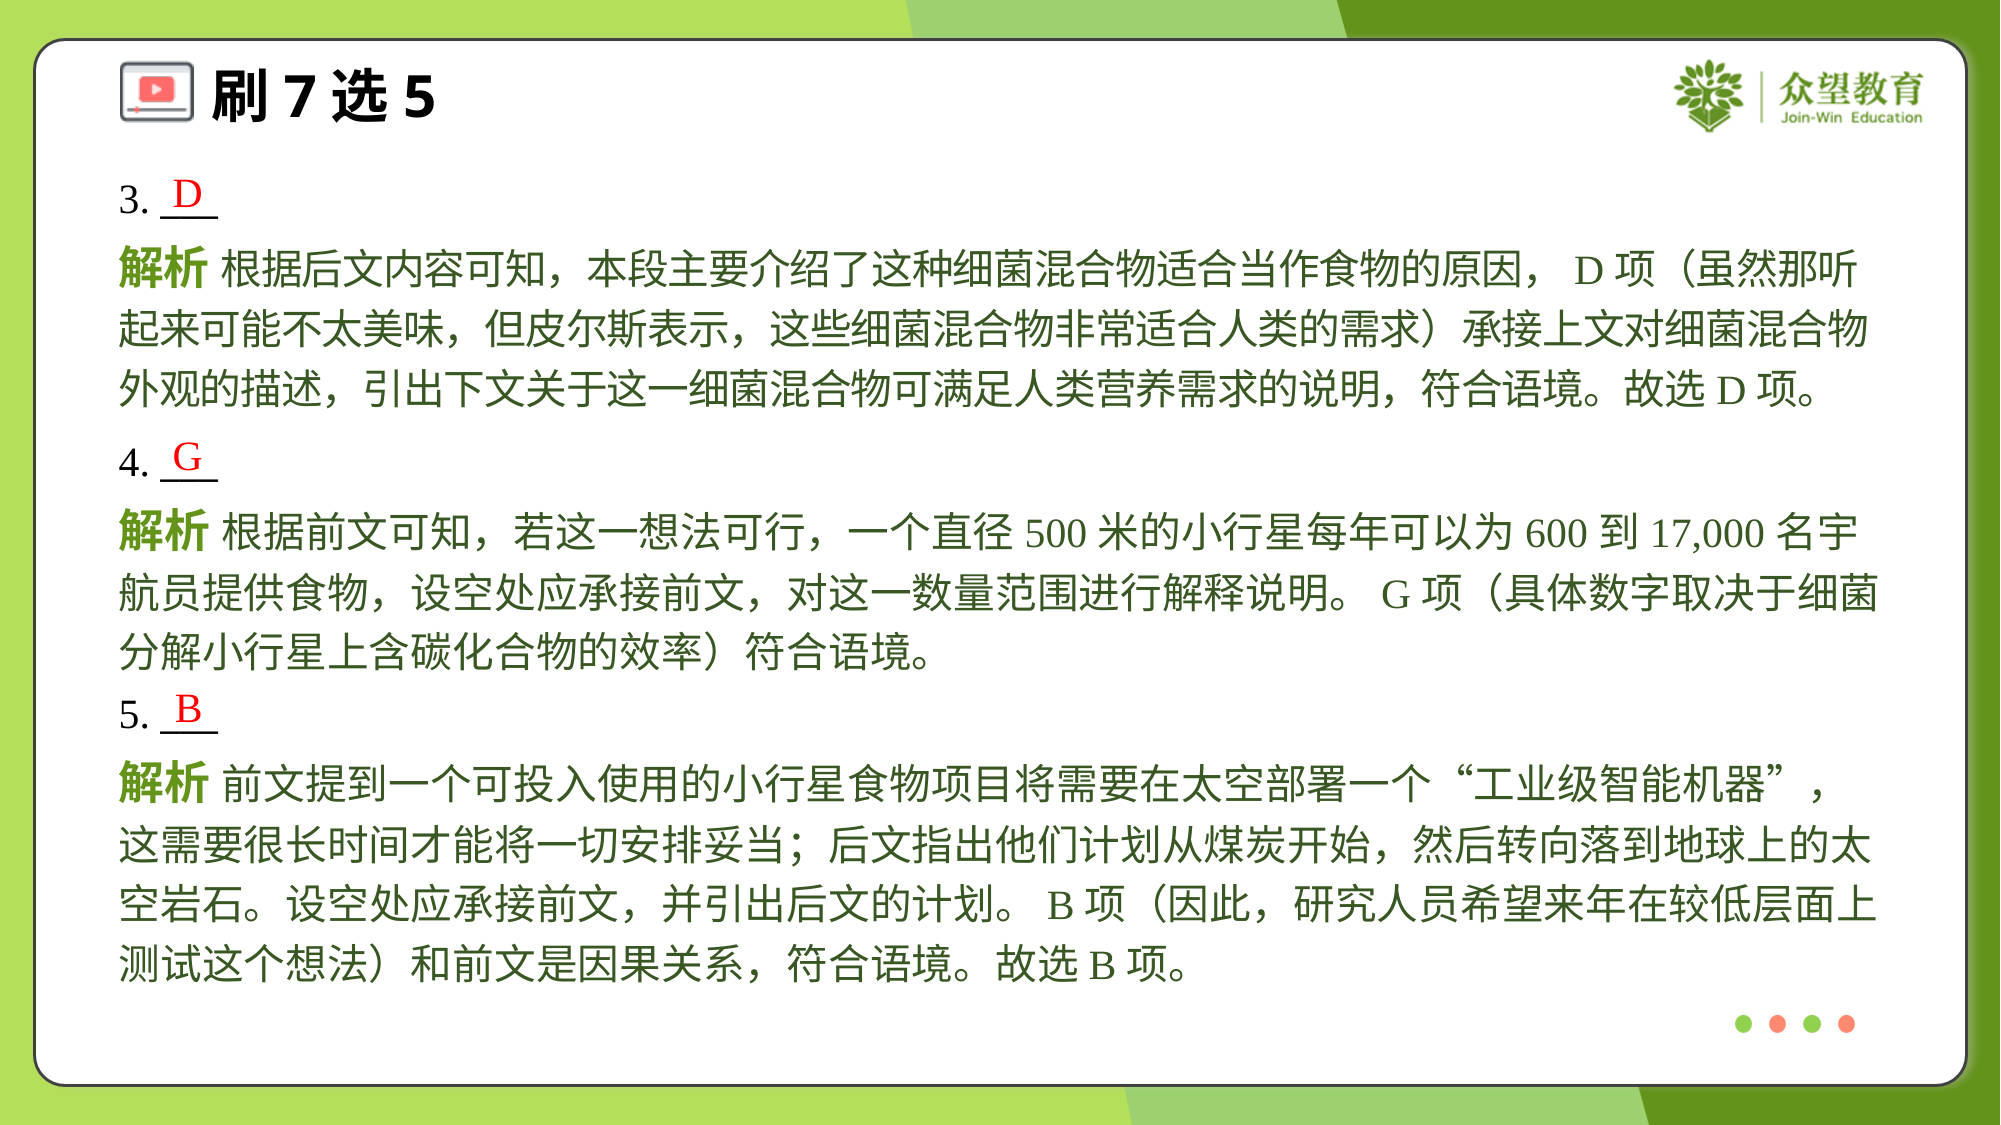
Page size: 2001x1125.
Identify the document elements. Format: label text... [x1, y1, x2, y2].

picture [0, 0, 2000, 1125]
text_box 解析 根据后文内容可知，本段主要介绍了这种细菌混合物适合当作食物的原因，D项（虽然那听起来可能不太美味，但皮尔斯表示，这些细菌混合物非常适合人类的需求）承接上文对细菌混合物外观的描述，引出下文关于这一细菌混合物可满足人类营养需求的说明，符合语境。故选D项。 [118, 228, 1883, 409]
text_box B [170, 670, 208, 727]
text_box G [167, 418, 208, 475]
text_box 5. ___ [118, 677, 1883, 732]
text_box 解析 根据前文可知，若这一想法可行，一个直径500米的小行星每年可以为600到17,000名宇航员提供食物，设空处应承接前文，对这一数量范围进行解释说明。G项（具体数字取决于细菌分解小行星上含碳化合物的效率）符合语境。 [118, 491, 1883, 672]
text_box 解析 前文提到一个可投入使用的小行星食物项目将需要在太空部署一个“工业级智能机器”，这需要很长时间才能将一切安排妥当；后文指出他们计划从煤炭开始，然后转向落到地球上的太空岩石。设空处应承接前文，并引出后文的计划。B项（因此，研究人员希望来年在较低层面上测试这个想法）和前文是因果关系，符合语境。故选B项。 [118, 743, 1883, 984]
text_box 3. ___ [118, 162, 1883, 218]
text_box 4. ___ [118, 424, 1883, 480]
text_box D [167, 156, 208, 212]
